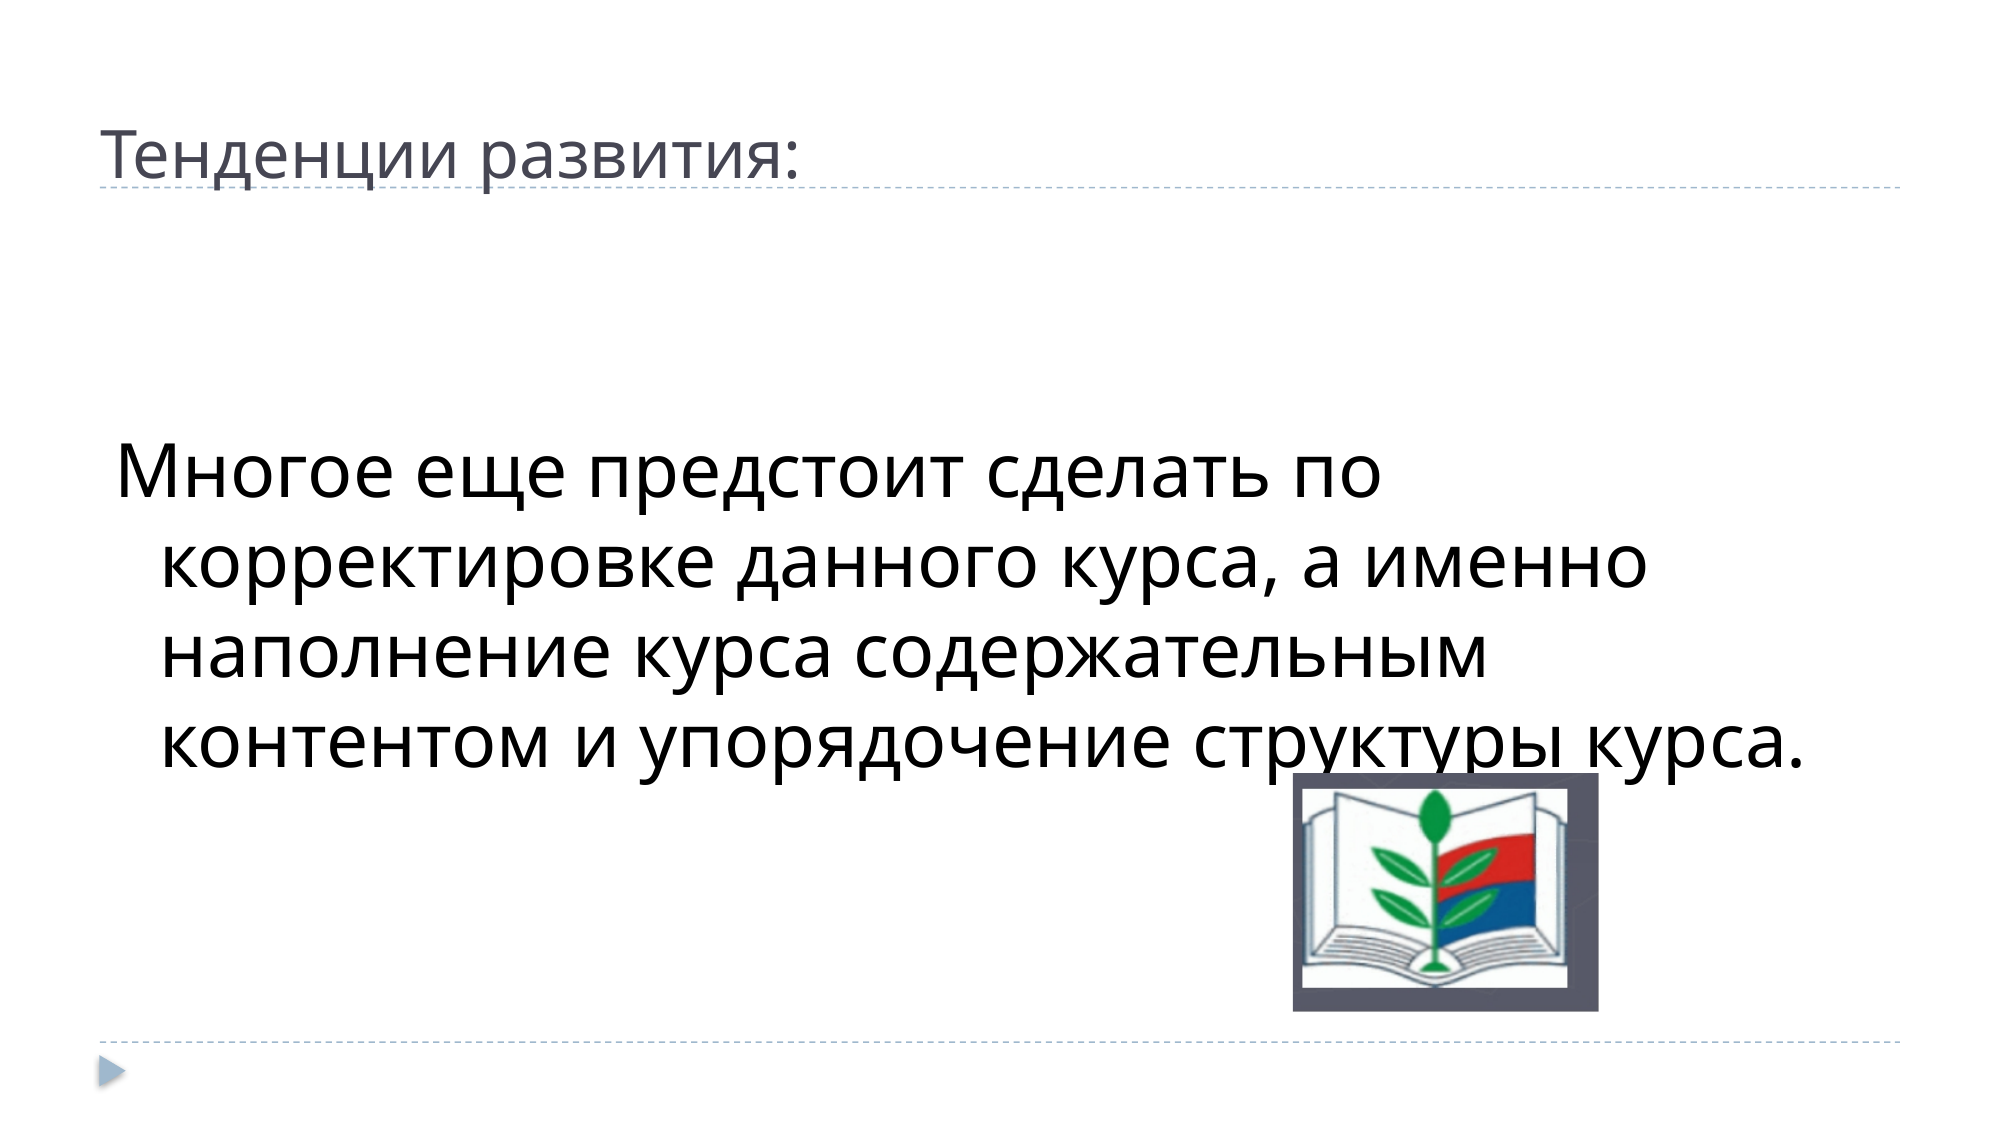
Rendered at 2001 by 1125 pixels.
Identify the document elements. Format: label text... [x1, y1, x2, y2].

picture [1292, 773, 1601, 1013]
list Многое еще предстоит сделать по корректировке данного курса, а именно наполнение курса содержательным контентом и упорядочение структуры курса. [99, 200, 1903, 1032]
title Тенденции развития: [85, 23, 1900, 200]
